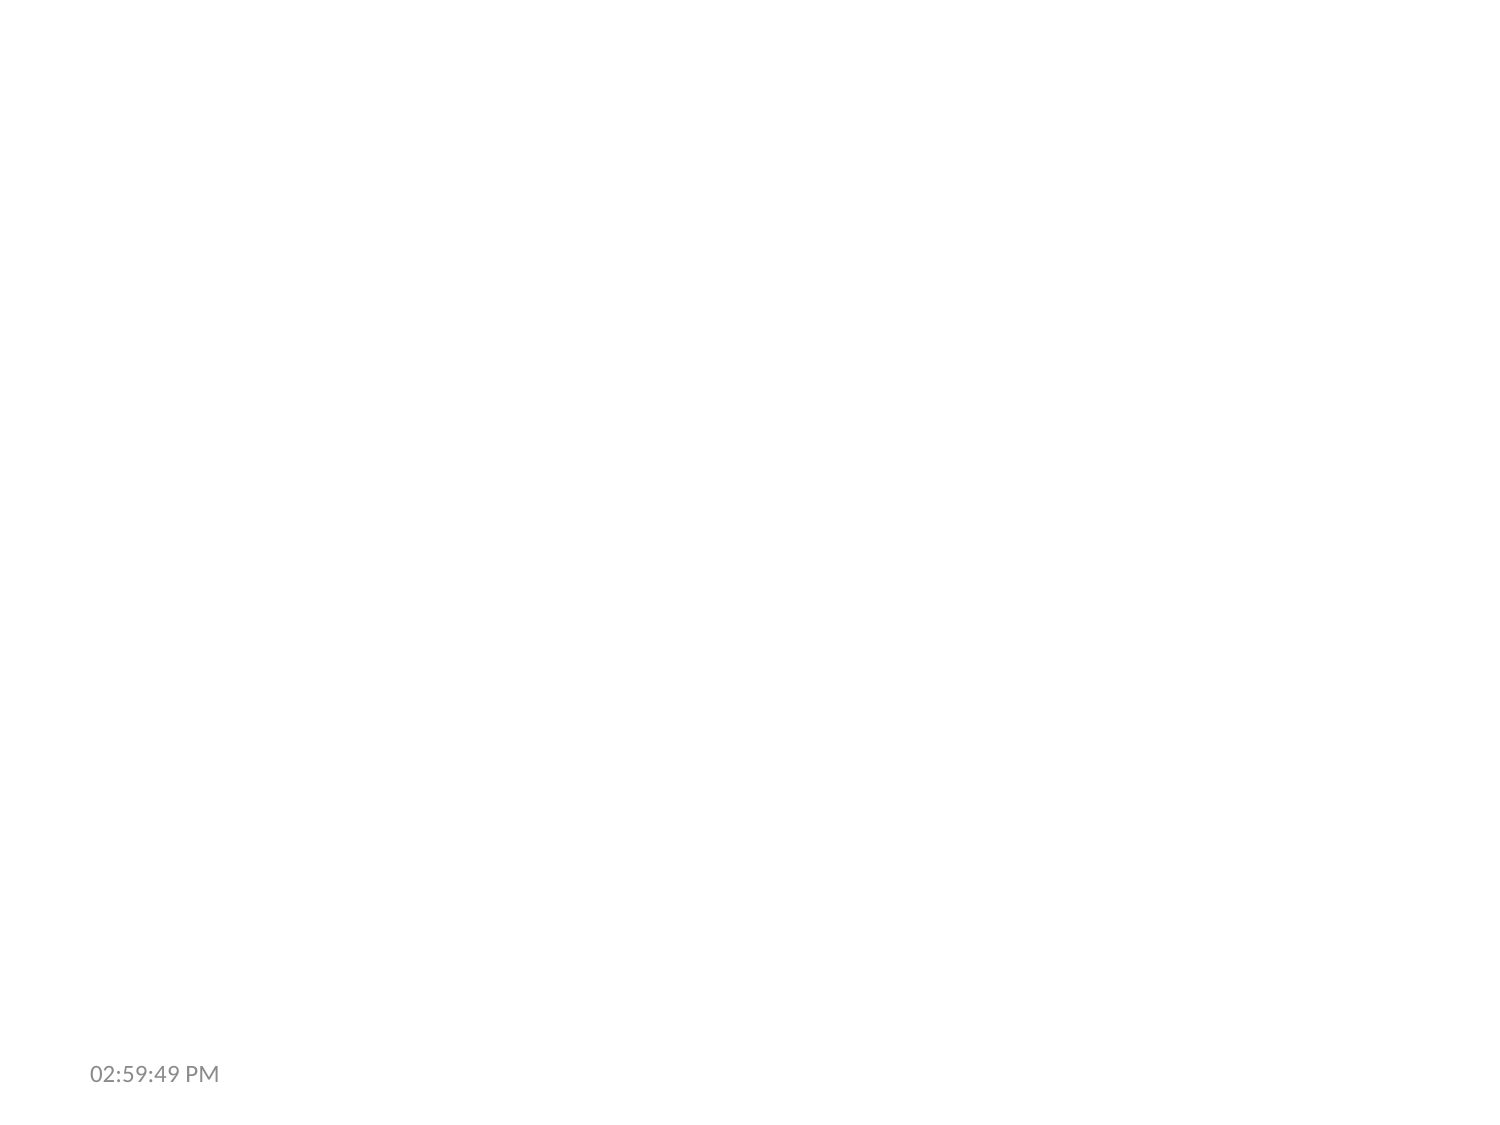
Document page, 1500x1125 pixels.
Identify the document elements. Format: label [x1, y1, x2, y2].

slide_number [75, 1042, 425, 1103]
